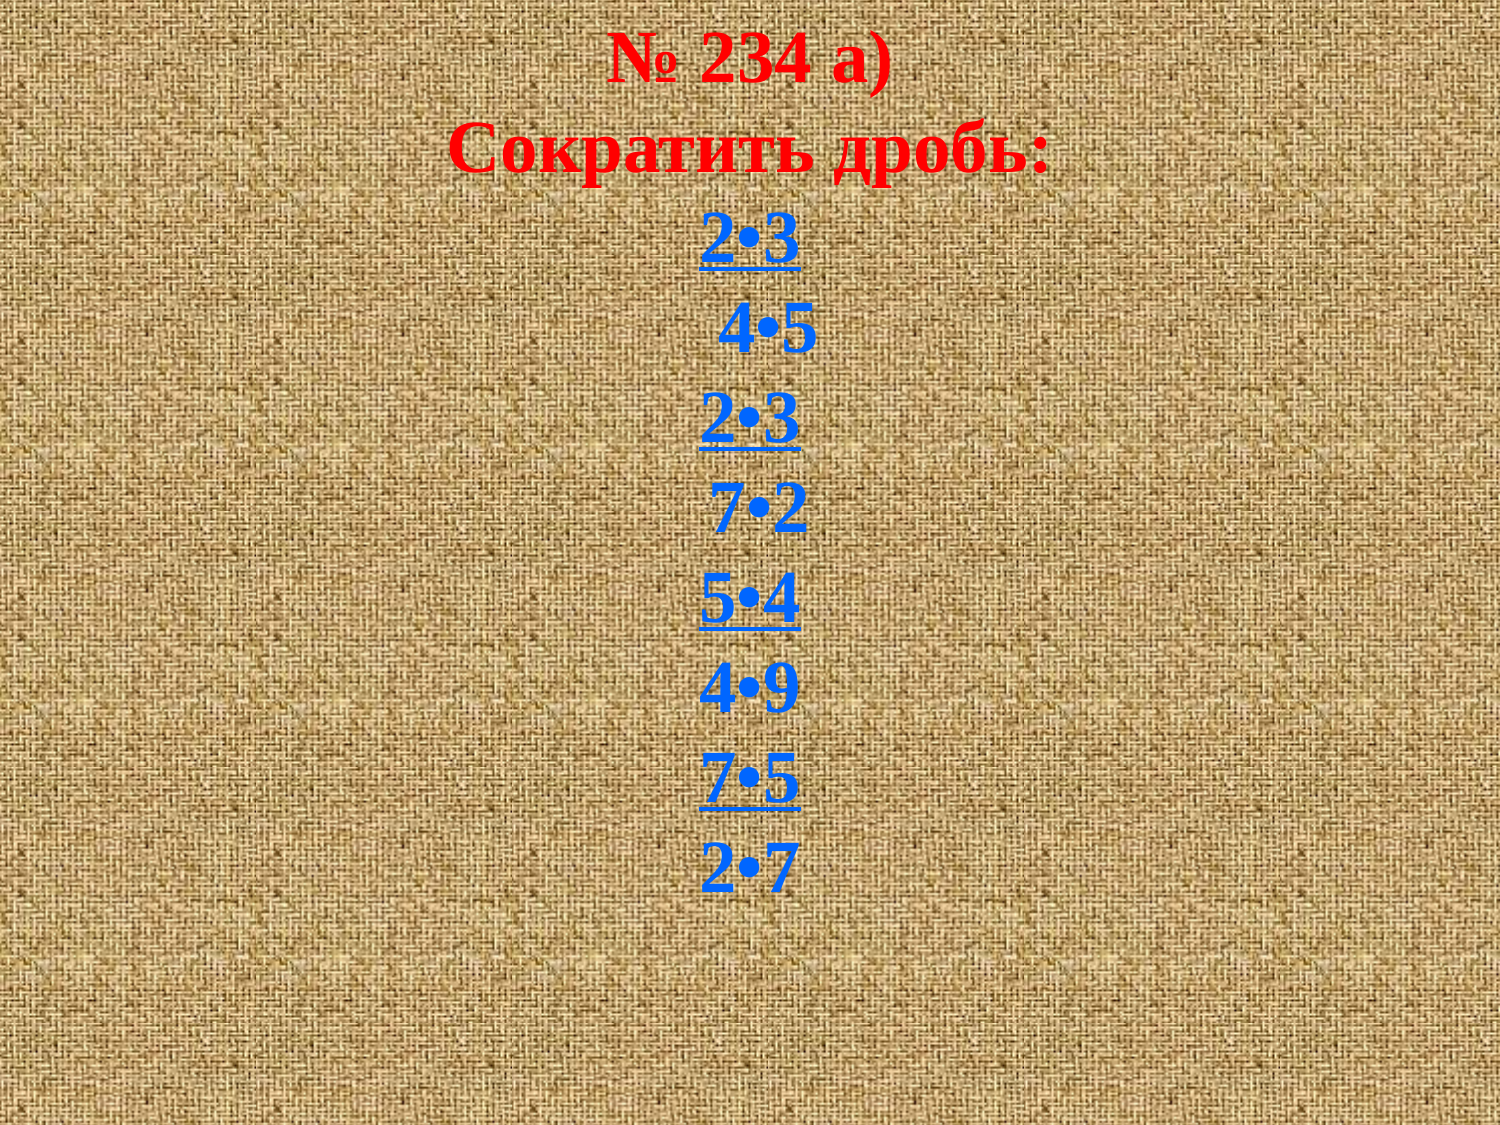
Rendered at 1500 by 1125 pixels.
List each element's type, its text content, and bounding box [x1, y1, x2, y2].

slide_number 21 [1057, 991, 1142, 1051]
title № 234 а) Сократить дробь: 2•3 4•5 2•3 7•2 5•4 4•9 7•5 2•7 [0, 0, 1500, 1125]
